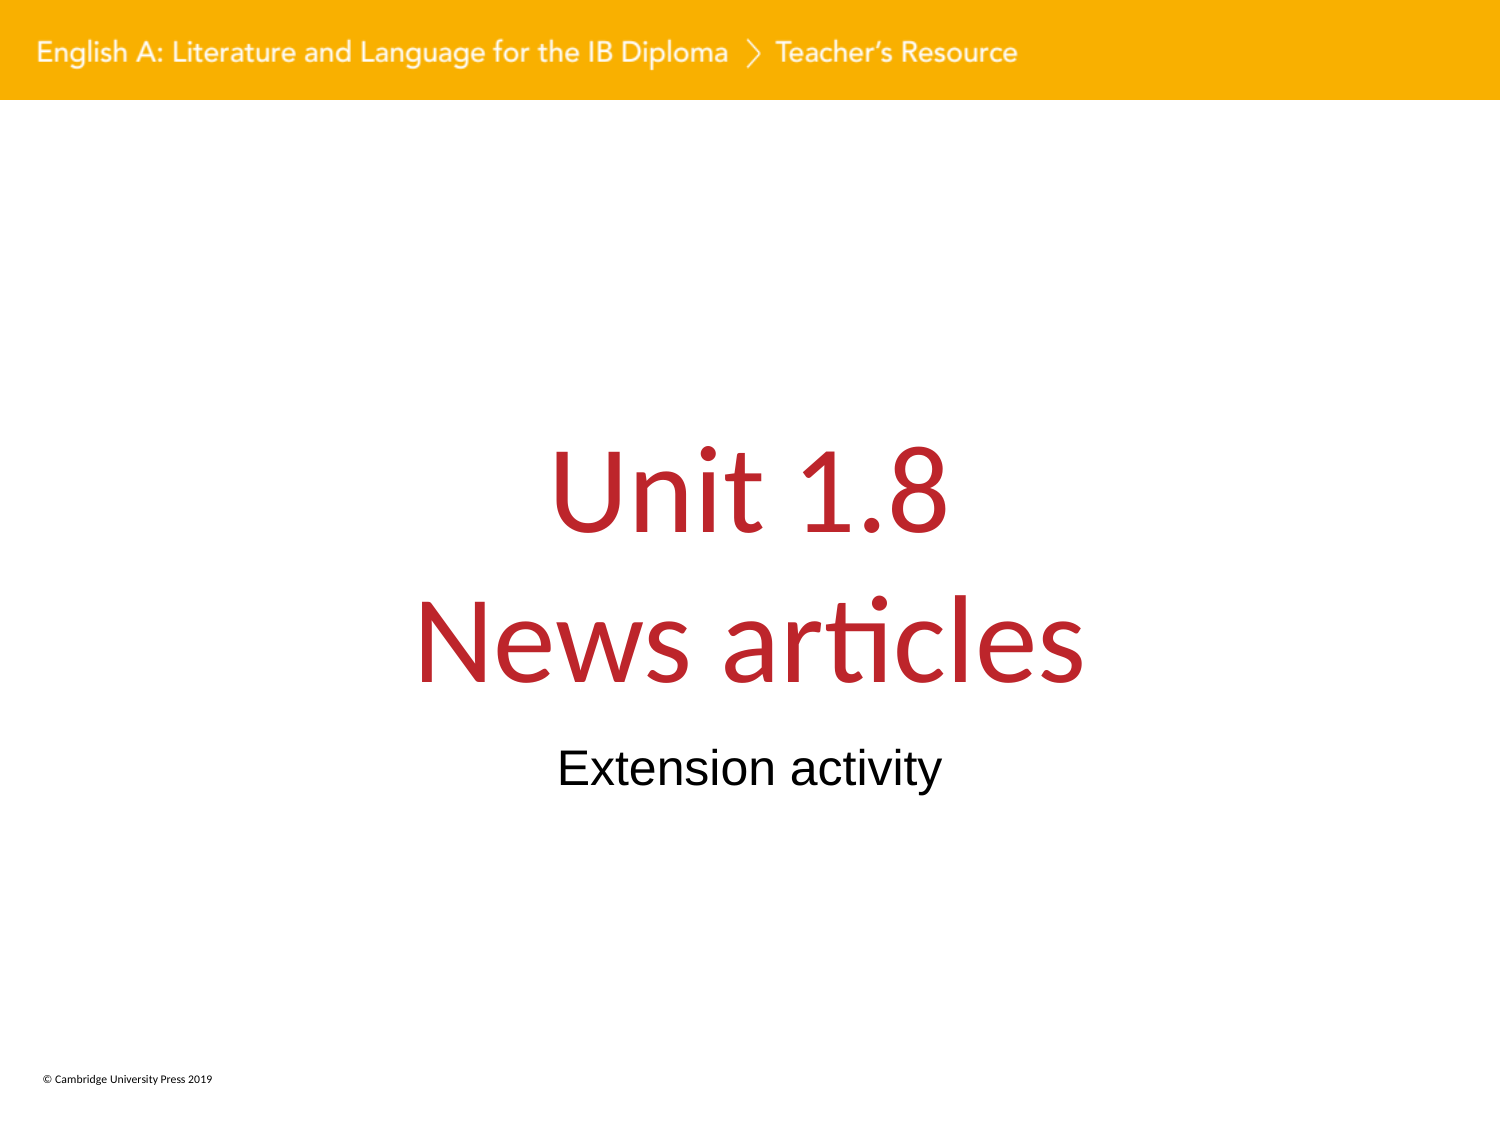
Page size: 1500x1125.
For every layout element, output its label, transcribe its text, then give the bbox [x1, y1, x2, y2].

text_box Unit 1.8 News articles Extension activity [112, 201, 1388, 1001]
picture [0, 0, 1500, 101]
subtitle © Cambridge University Press 2019 [27, 1063, 1388, 1093]
